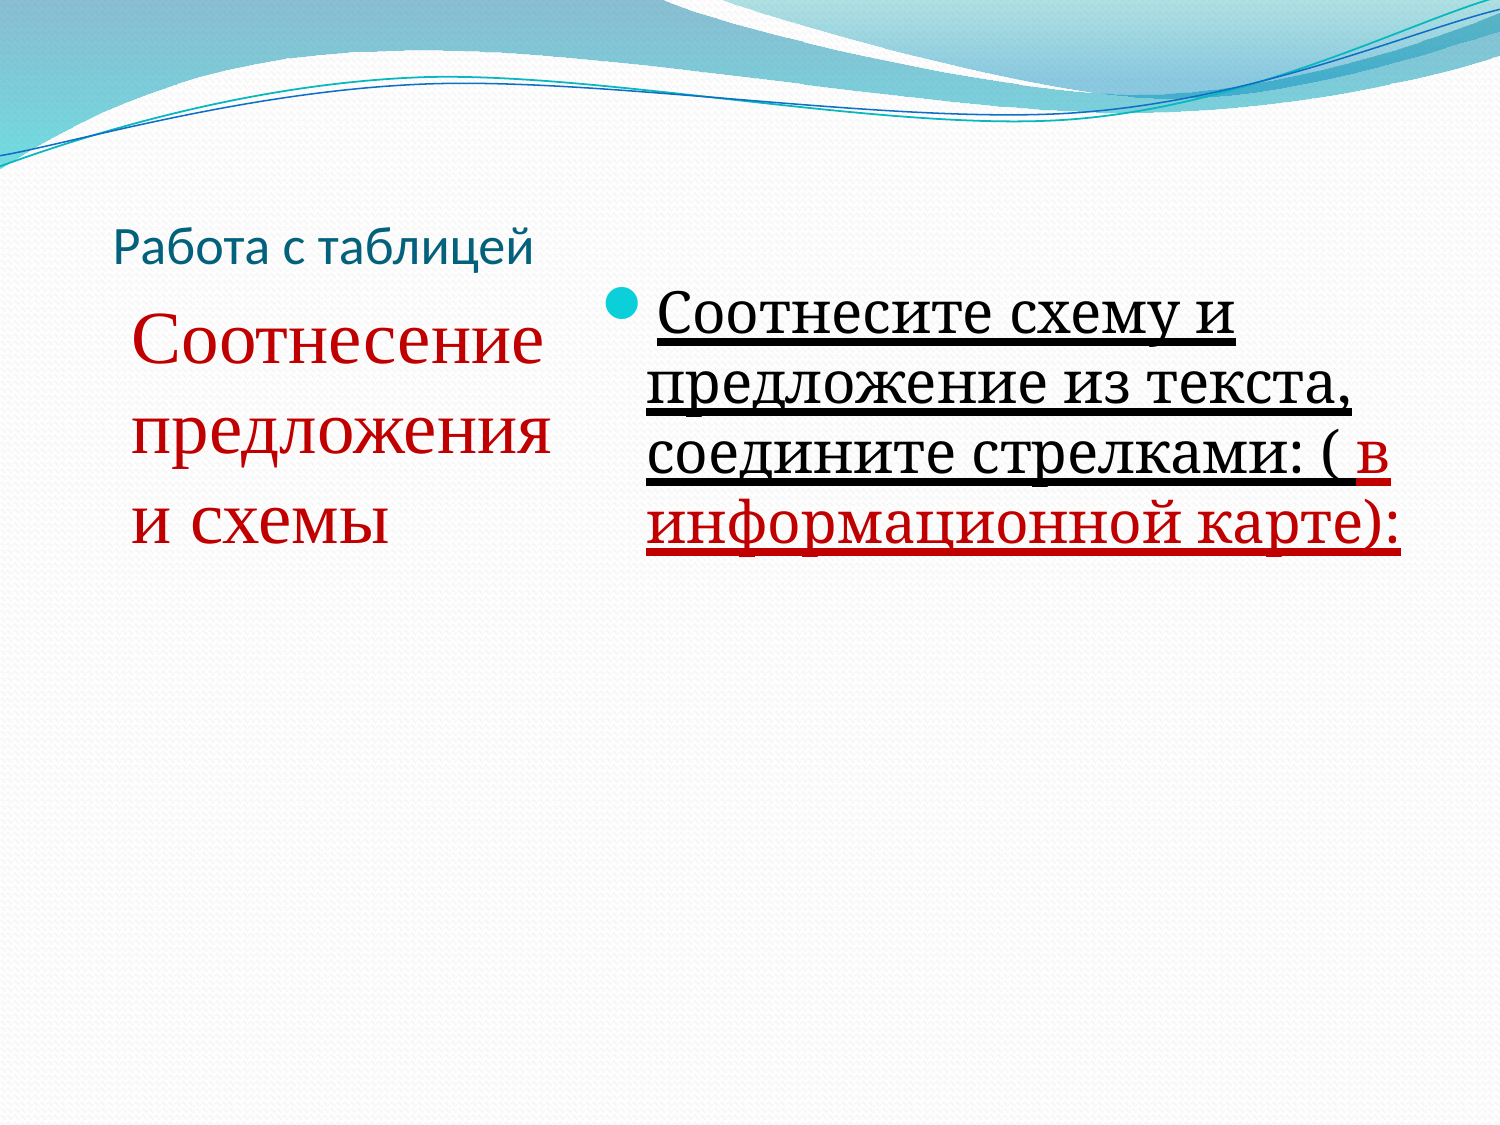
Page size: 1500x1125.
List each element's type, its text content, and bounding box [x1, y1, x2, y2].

list Соотнесение предложения и схемы [128, 281, 579, 1032]
list Соотнесите схему и предложение из текста, соедините стрелками: ( в информационной карте): [586, 275, 1425, 1025]
title Работа с таблицей [112, 84, 563, 275]
